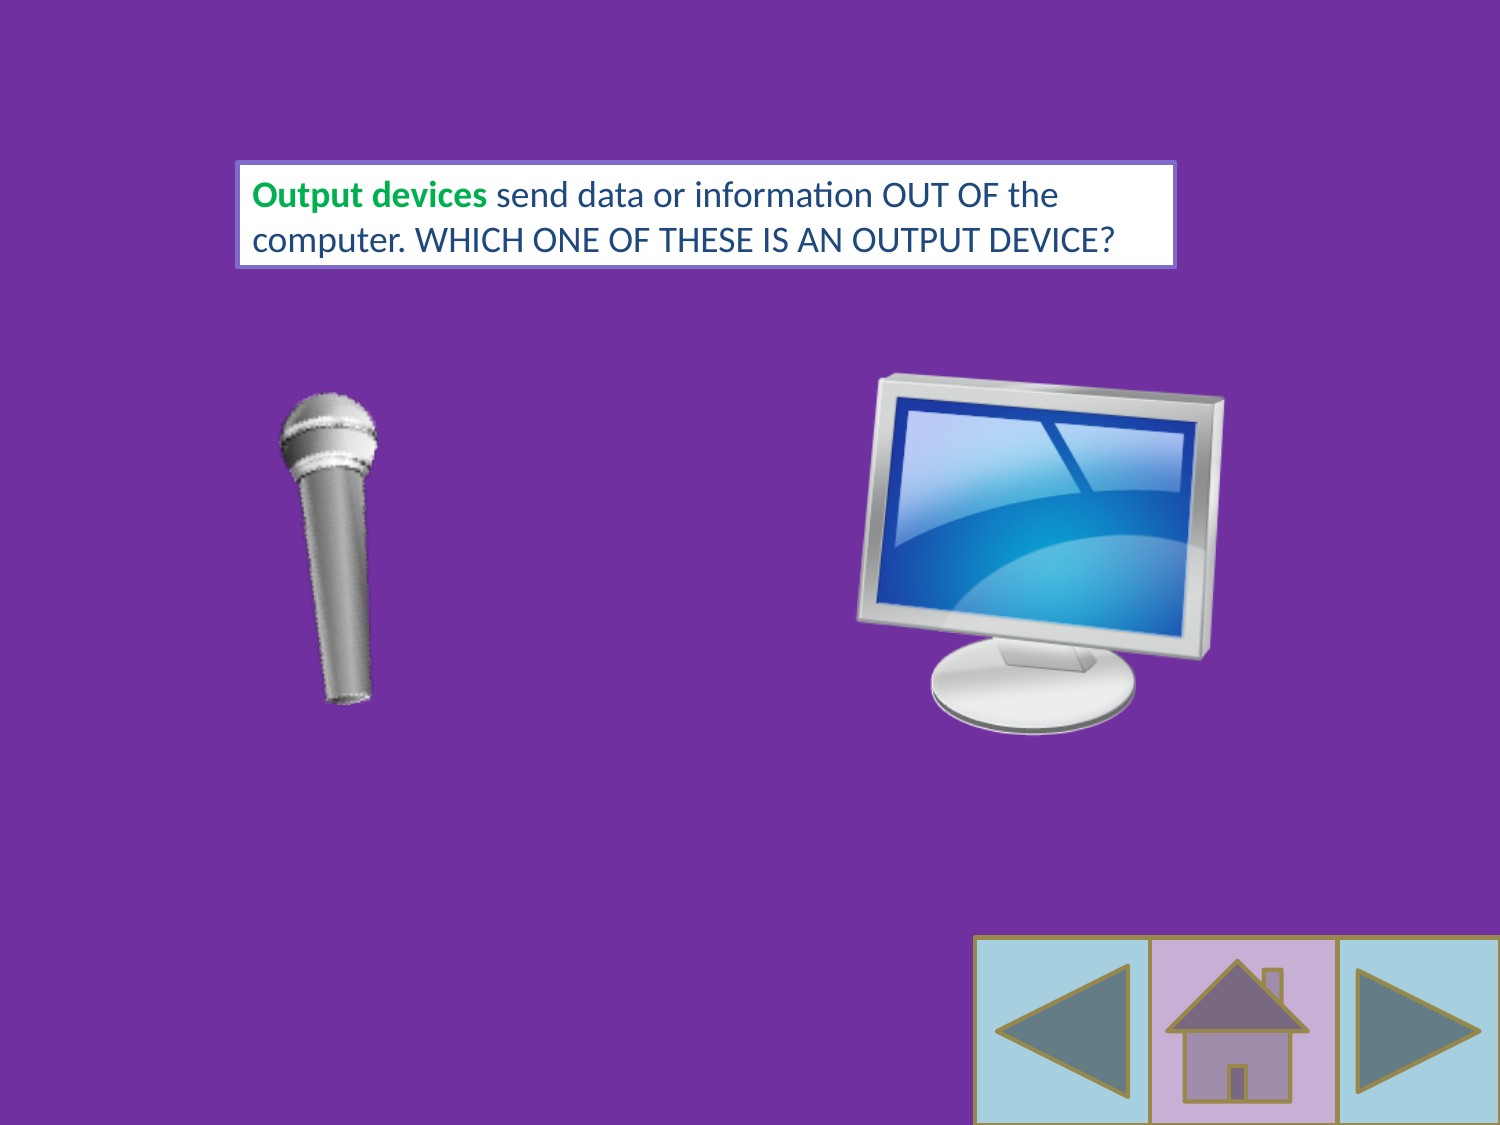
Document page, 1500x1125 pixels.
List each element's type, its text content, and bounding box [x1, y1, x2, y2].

text_box [1335, 935, 1500, 1125]
picture [97, 309, 573, 785]
text_box Output devices send data or information OUT OF the computer. WHICH ONE OF THESE IS AN OUTPUT DEVICE? [235, 160, 1177, 269]
picture [841, 349, 1238, 747]
text_box [1152, 935, 1335, 1125]
text_box [973, 935, 1152, 1125]
